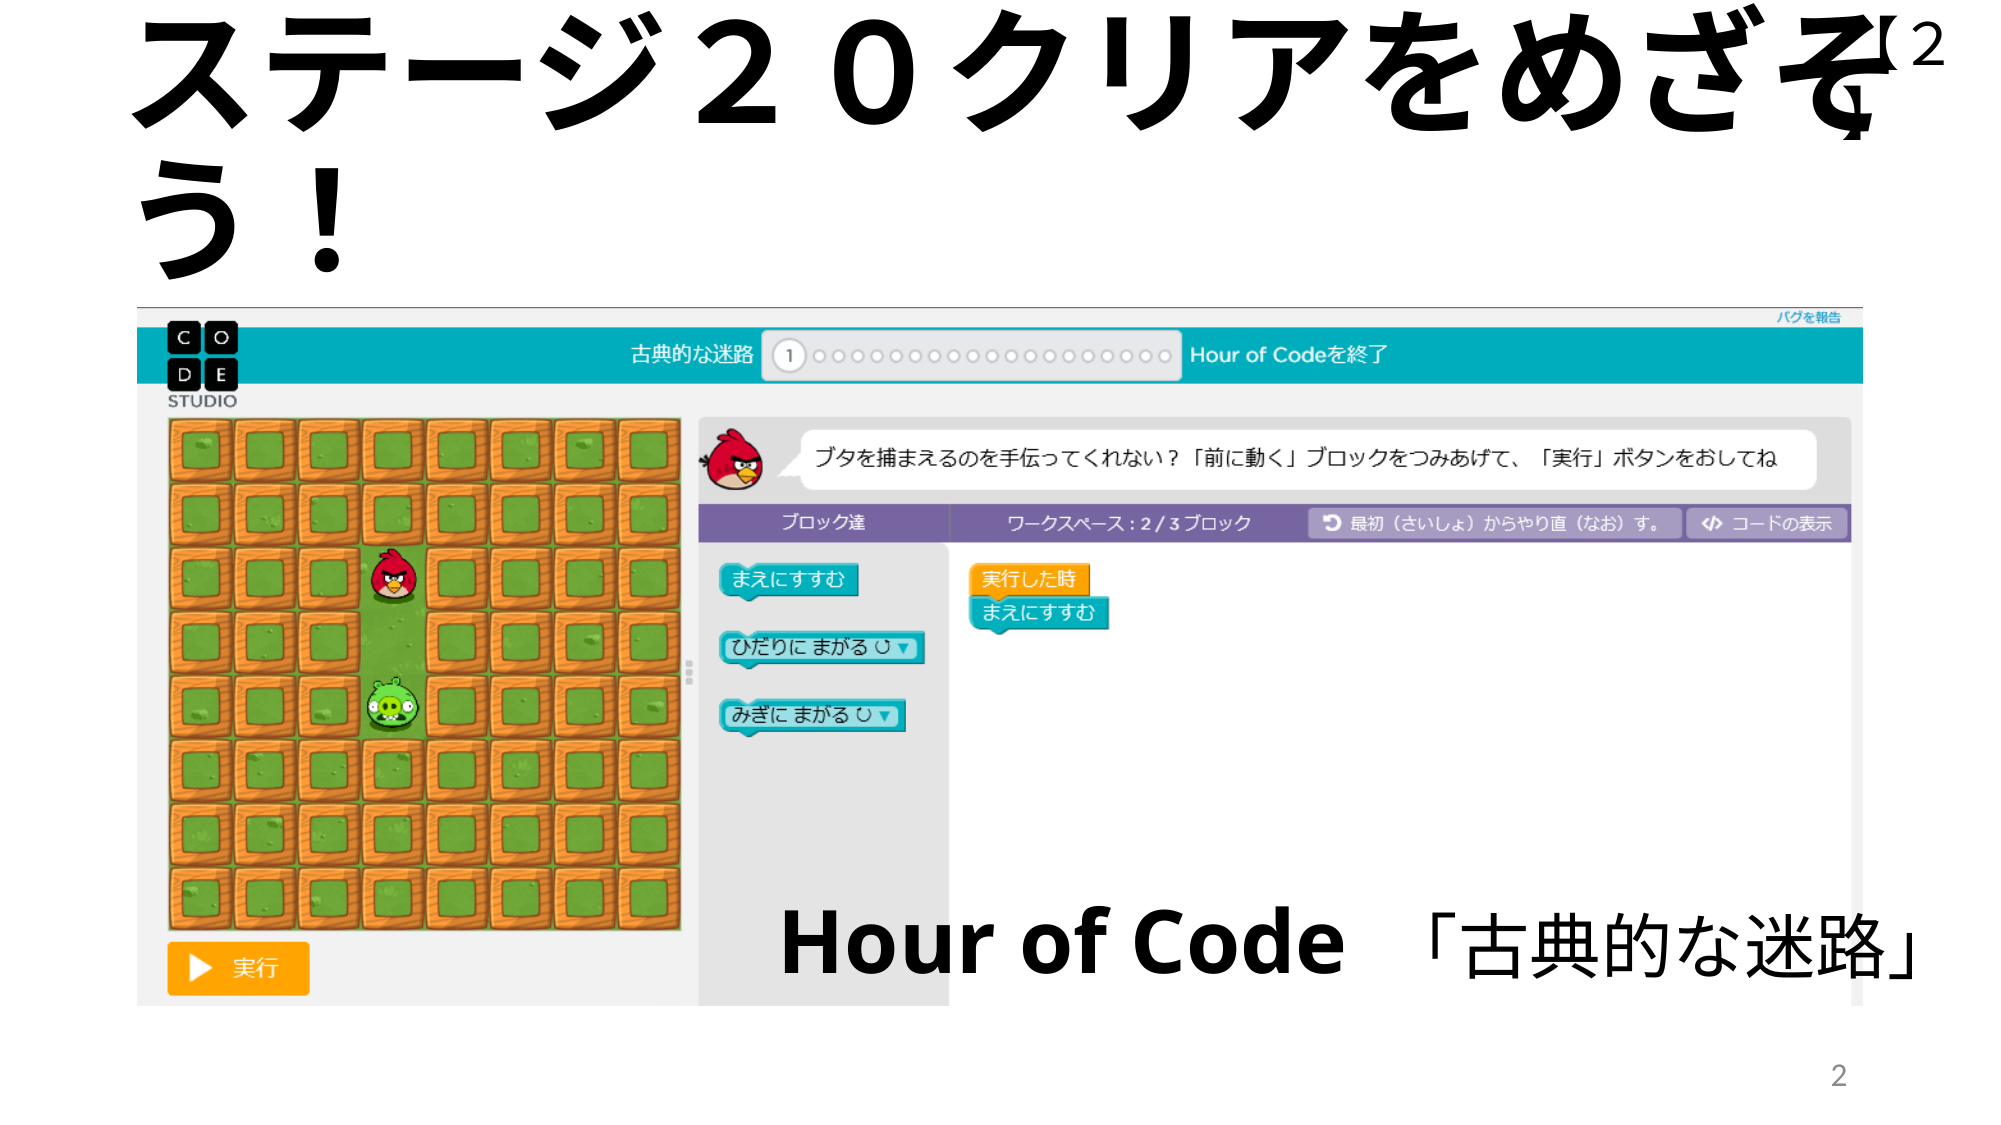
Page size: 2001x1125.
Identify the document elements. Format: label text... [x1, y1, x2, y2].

slide_number 2 [1412, 1042, 1863, 1103]
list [137, 307, 1863, 1006]
title Hour of Code 「古典的な迷路」 [762, 866, 1980, 1025]
text_box 【２】 [1827, 0, 1998, 155]
text_box ステージ２０クリアをめざそう！ [106, 44, 1980, 262]
